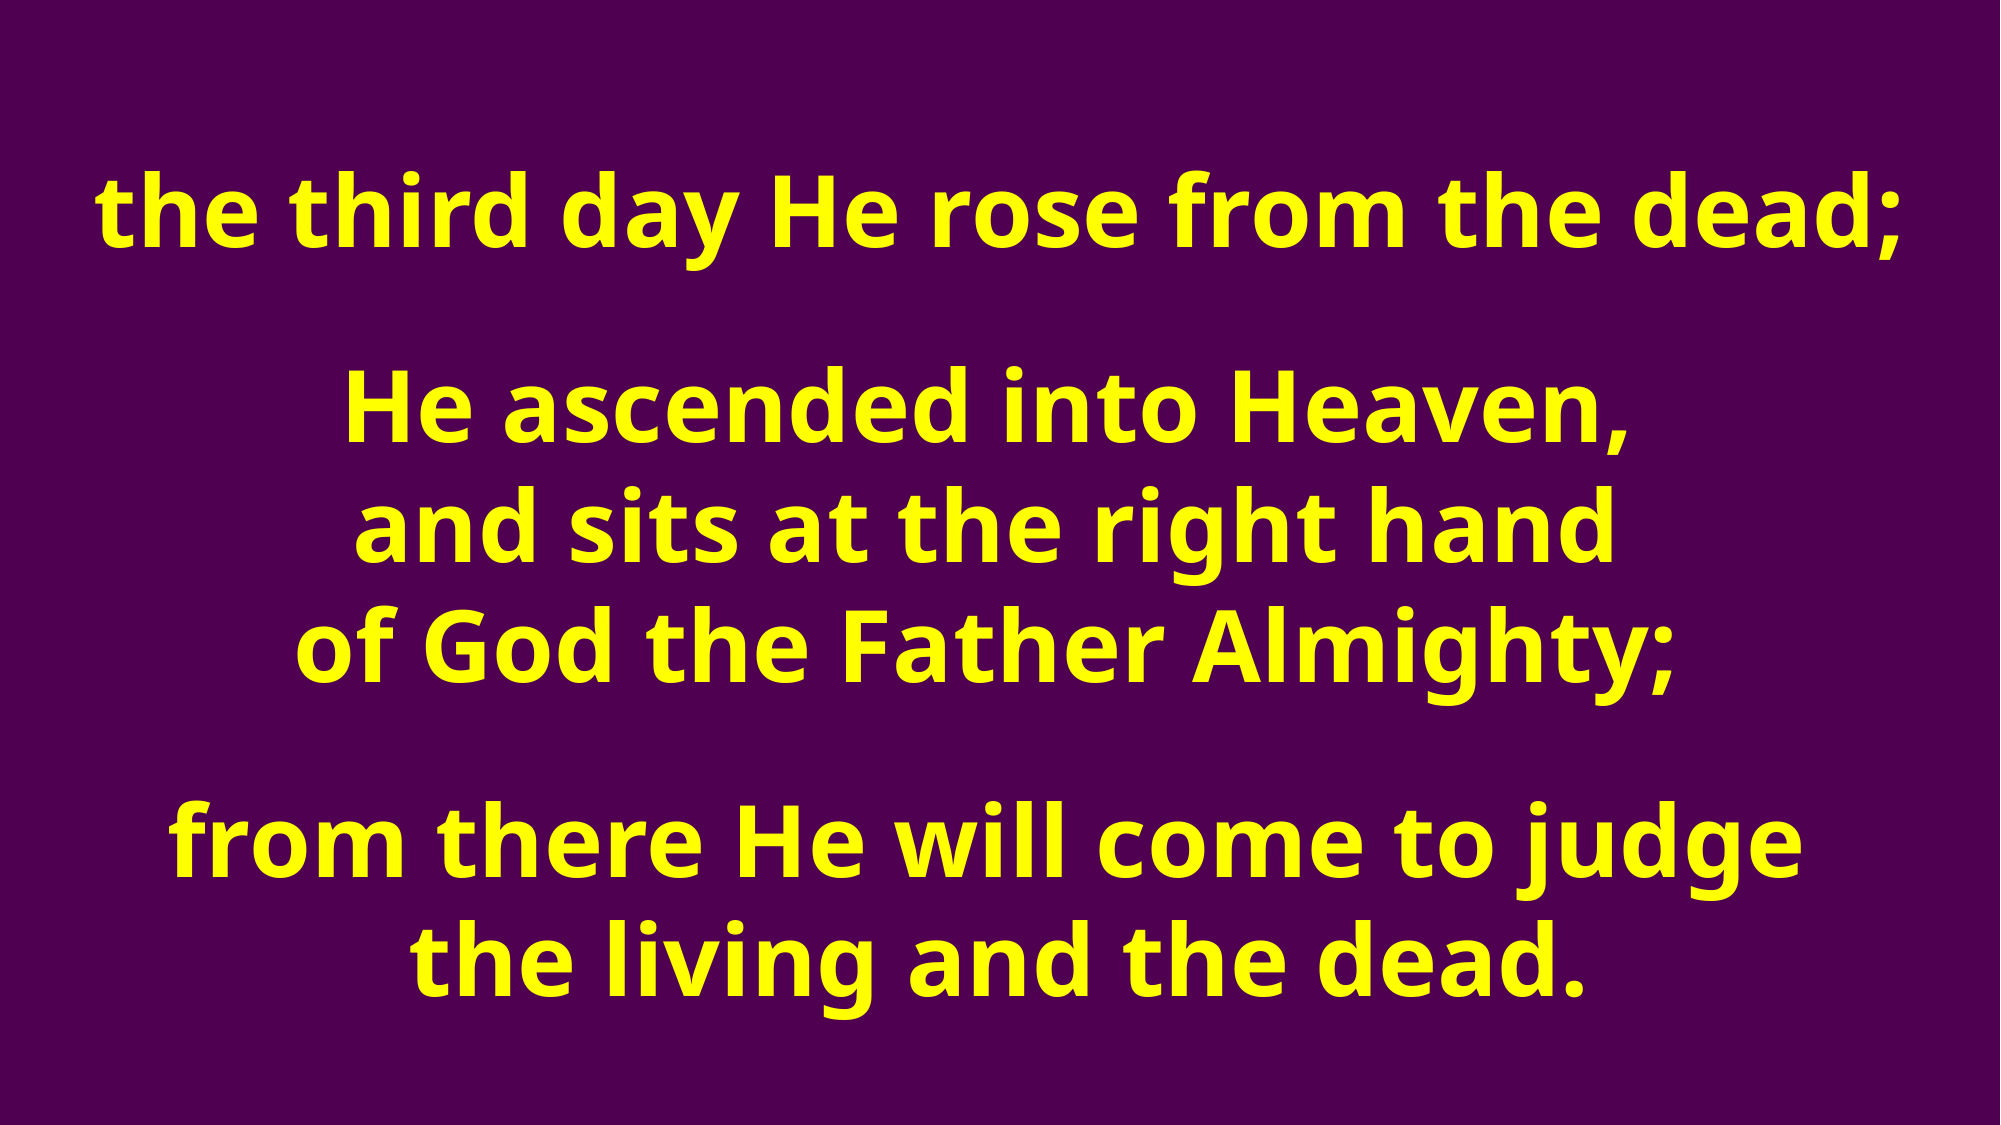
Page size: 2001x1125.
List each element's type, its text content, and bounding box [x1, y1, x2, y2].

text_box the third day He rose from the dead; He ascended into Heaven, and sits at the right hand of God the Father Almighty; from there He will come to judge the living and the dead. [0, 139, 2000, 1025]
